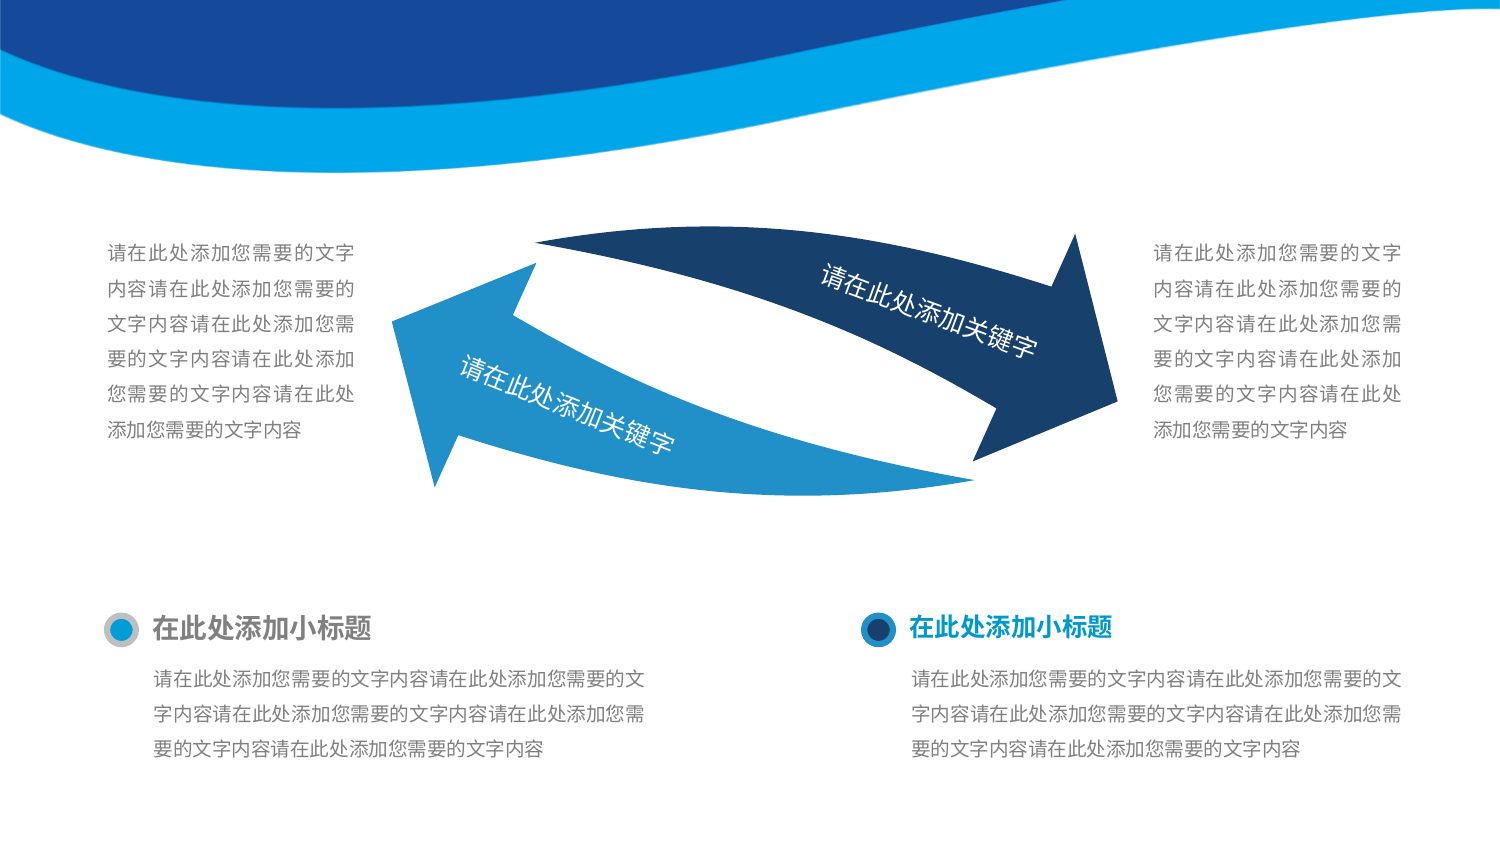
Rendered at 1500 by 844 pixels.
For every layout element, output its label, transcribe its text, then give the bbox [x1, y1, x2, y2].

picture [0, 115, 298, 173]
text_box 请在此处添加您需要的文字内容请在此处添加您需要的文字内容请在此处添加您需要的文字内容请在此处添加您需要的文字内容请在此处添加您需要的文字内容 [1153, 223, 1402, 447]
text_box 请在此处添加您需要的文字内容请在此处添加您需要的文字内容请在此处添加您需要的文字内容请在此处添加您需要的文字内容请在此处添加您需要的文字内容 [107, 223, 356, 447]
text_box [863, 605, 1402, 768]
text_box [530, 172, 1136, 420]
picture [375, 9, 1500, 173]
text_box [106, 605, 645, 768]
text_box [373, 304, 979, 549]
picture [0, 0, 1057, 108]
